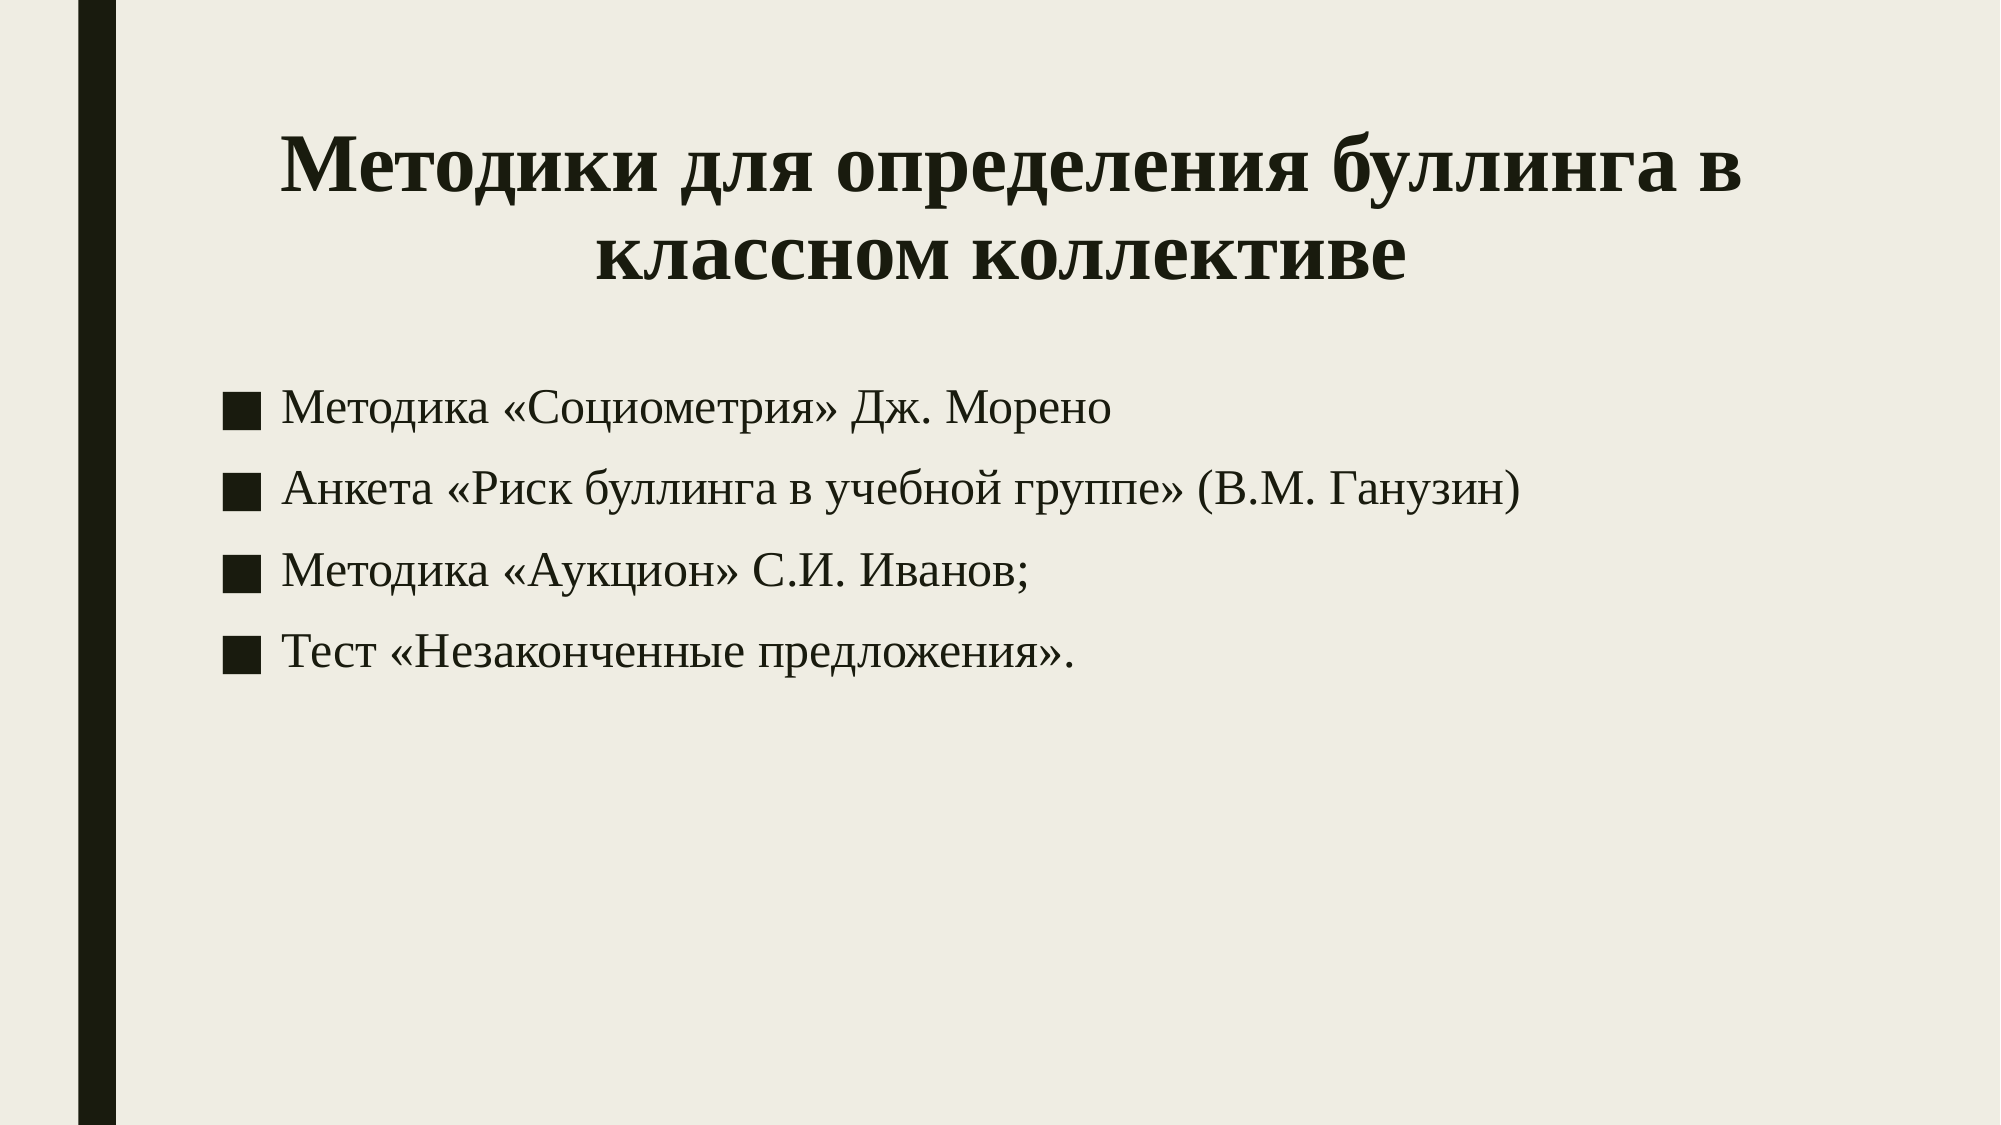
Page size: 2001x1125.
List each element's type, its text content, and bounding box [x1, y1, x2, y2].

title Методики для определения буллинга в классном коллективе [225, 112, 1800, 357]
list Методика «Социометрия» Дж. Морено Анкета «Риск буллинга в учебной группе» (В.М. Ганузин) Методика «Аукцион» С.И. Иванов; Тест «Незаконченные предложения». [203, 371, 1873, 1086]
